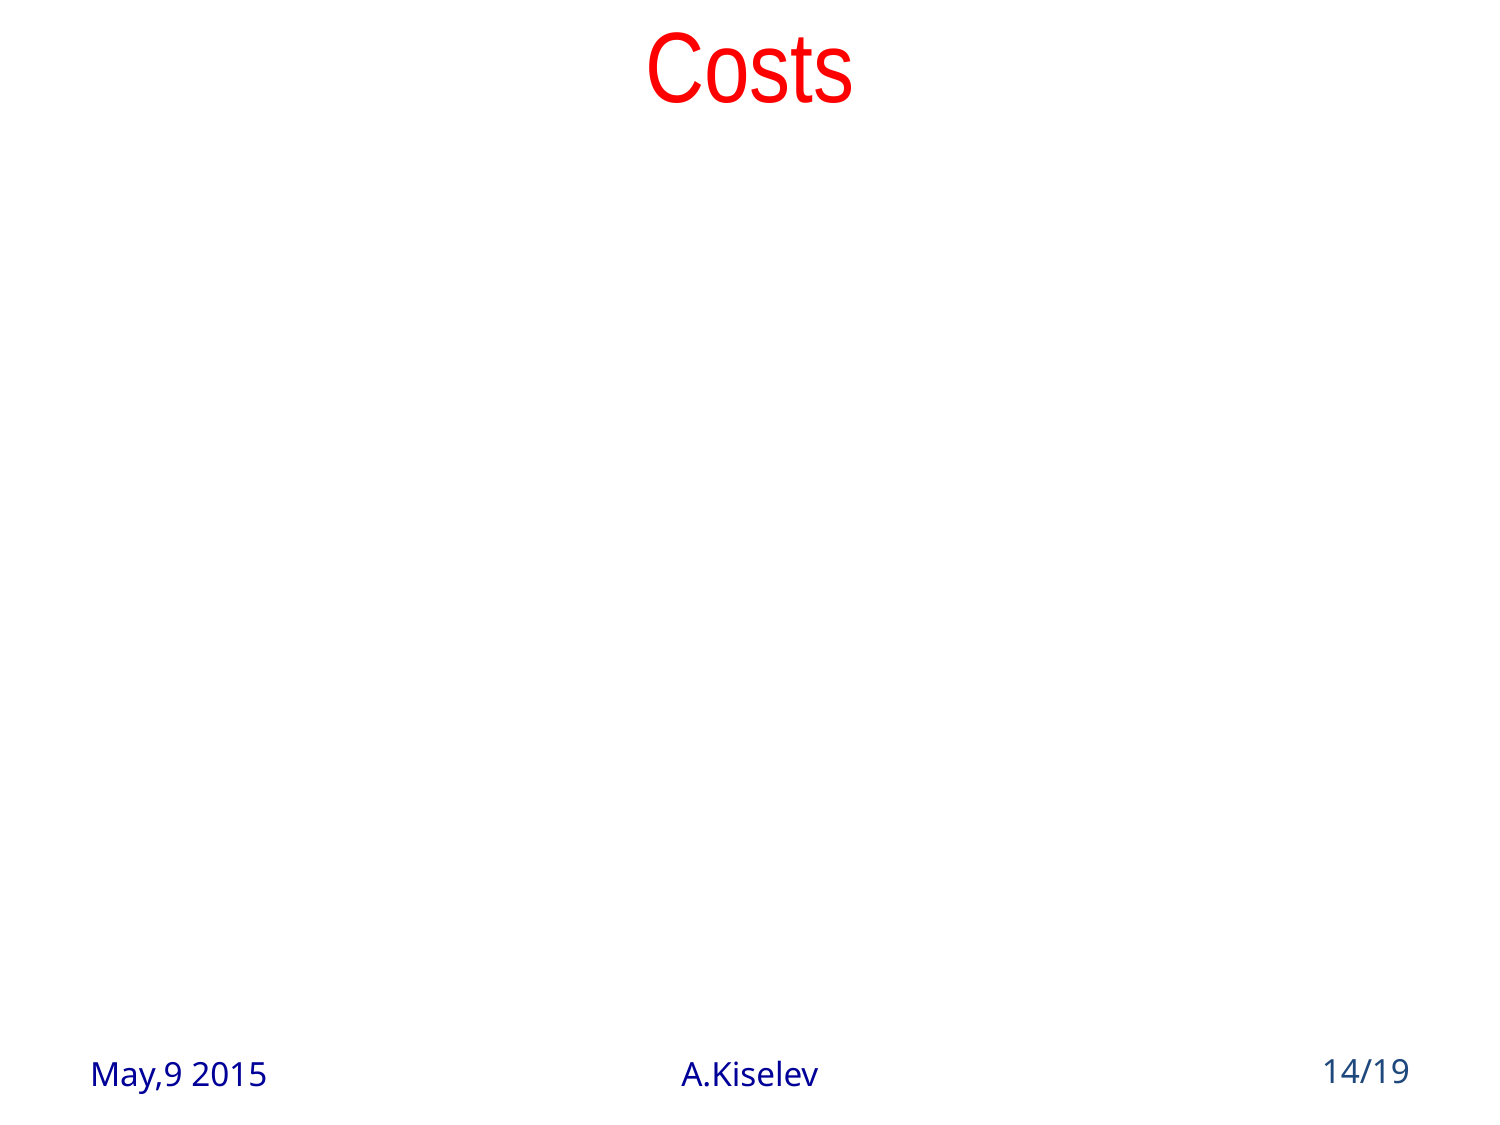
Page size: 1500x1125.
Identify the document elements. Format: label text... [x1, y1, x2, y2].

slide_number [75, 1042, 425, 1103]
slide_number 14/19 [1074, 1042, 1425, 1103]
footer A.Kiselev [512, 1042, 988, 1103]
title Costs [0, 0, 1500, 125]
